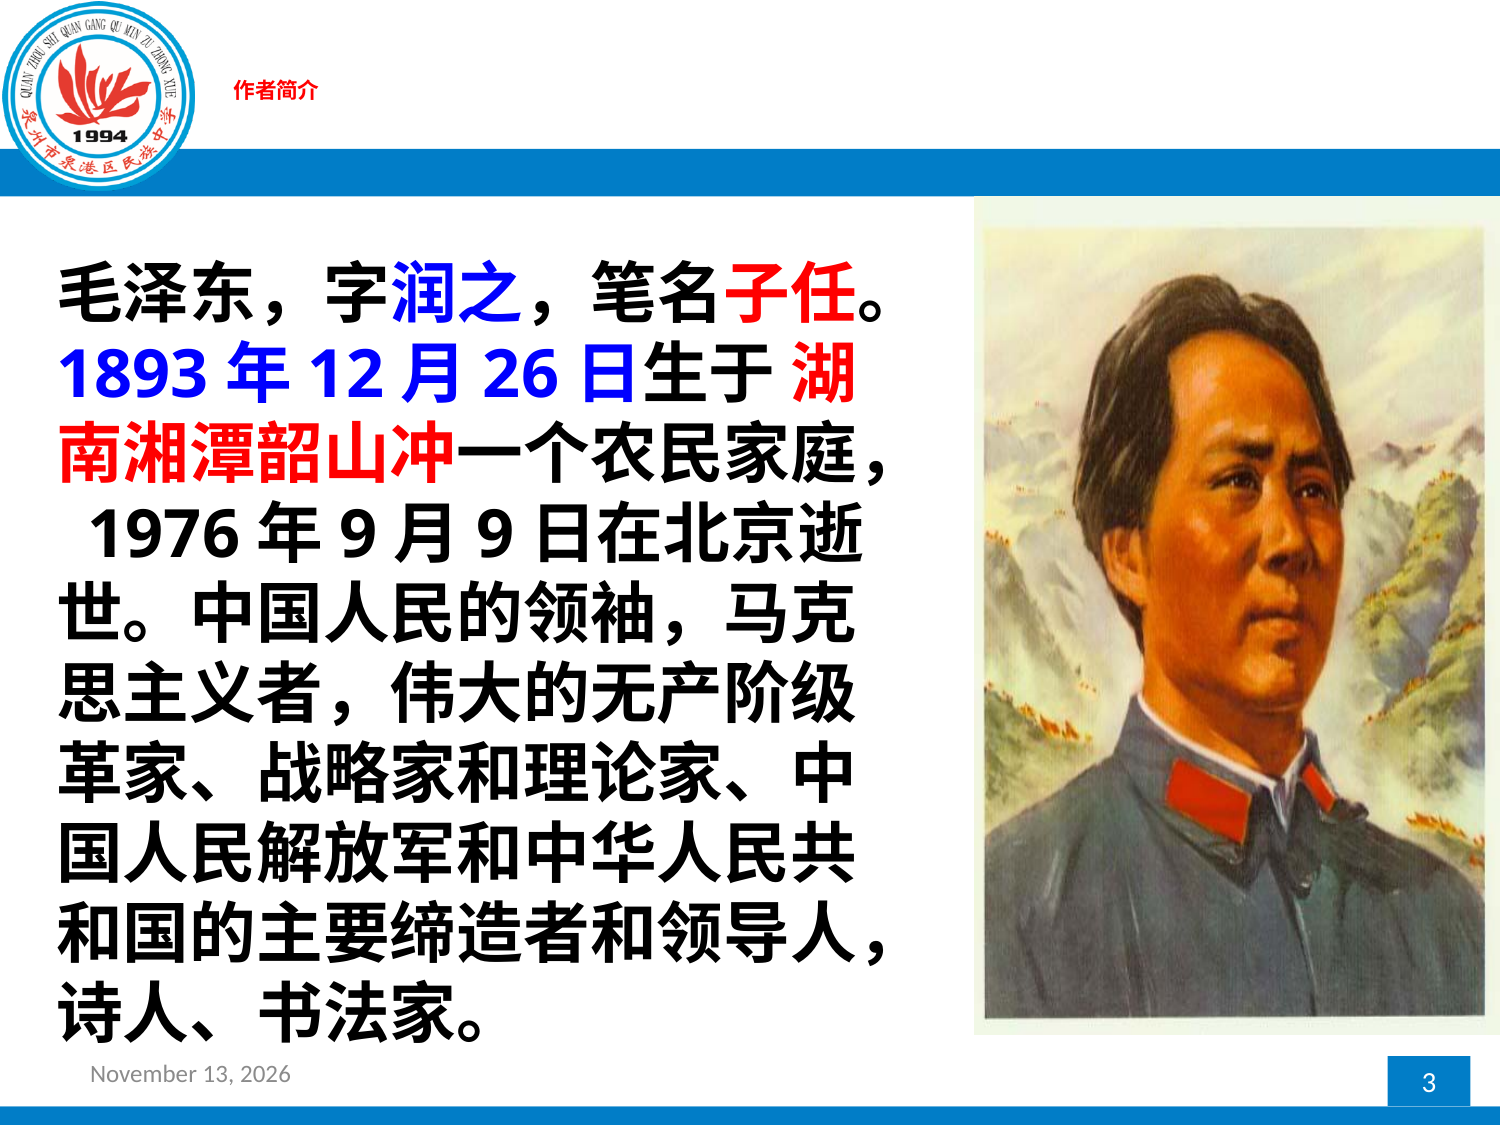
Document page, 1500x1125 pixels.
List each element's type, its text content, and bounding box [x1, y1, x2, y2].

picture [2, 107, 78, 191]
picture [120, 114, 195, 191]
list 毛泽东，字润之，笔名子任。1893年12月26日生于 湖南湘潭韶山冲一个农民家庭， 1976年9月9日在北京逝世。中国人民的领袖，马克思主义者，伟大的无产阶级革家、战略家和理论家、中国人民解放军和中华人民共和国的主要缔造者和领导人，诗人、书法家。 [41, 243, 939, 1017]
picture [9, 6, 189, 186]
picture [2, 1, 88, 86]
title 作者简介 [218, 42, 762, 138]
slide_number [75, 1042, 425, 1103]
picture [974, 195, 1500, 1036]
picture [110, 1, 195, 79]
